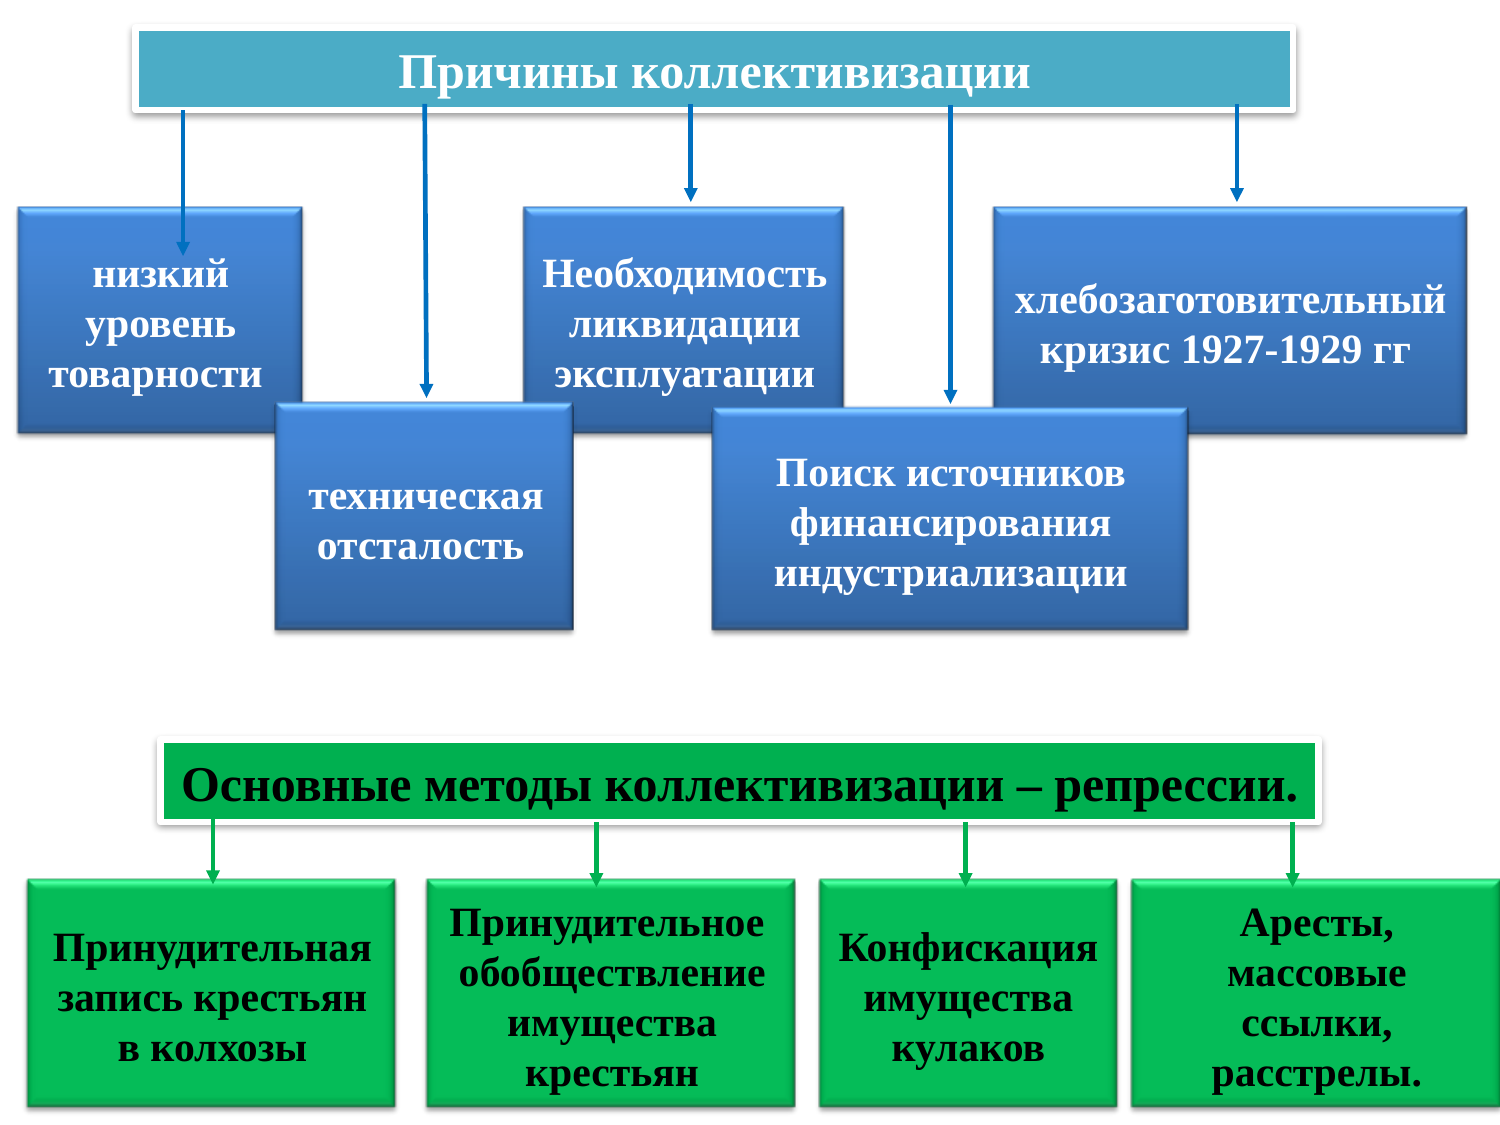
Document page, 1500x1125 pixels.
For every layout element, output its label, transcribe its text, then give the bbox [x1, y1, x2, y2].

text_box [704, 403, 1197, 644]
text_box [267, 397, 586, 644]
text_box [418, 874, 801, 1121]
text_box Основные методы коллективизации – репрессии. [157, 736, 1322, 825]
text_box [8, 201, 313, 447]
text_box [509, 201, 873, 447]
text_box Причины коллективизации [132, 24, 1296, 113]
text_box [982, 201, 1492, 448]
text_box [802, 874, 1122, 1121]
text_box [17, 874, 415, 1121]
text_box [1123, 874, 1500, 1121]
